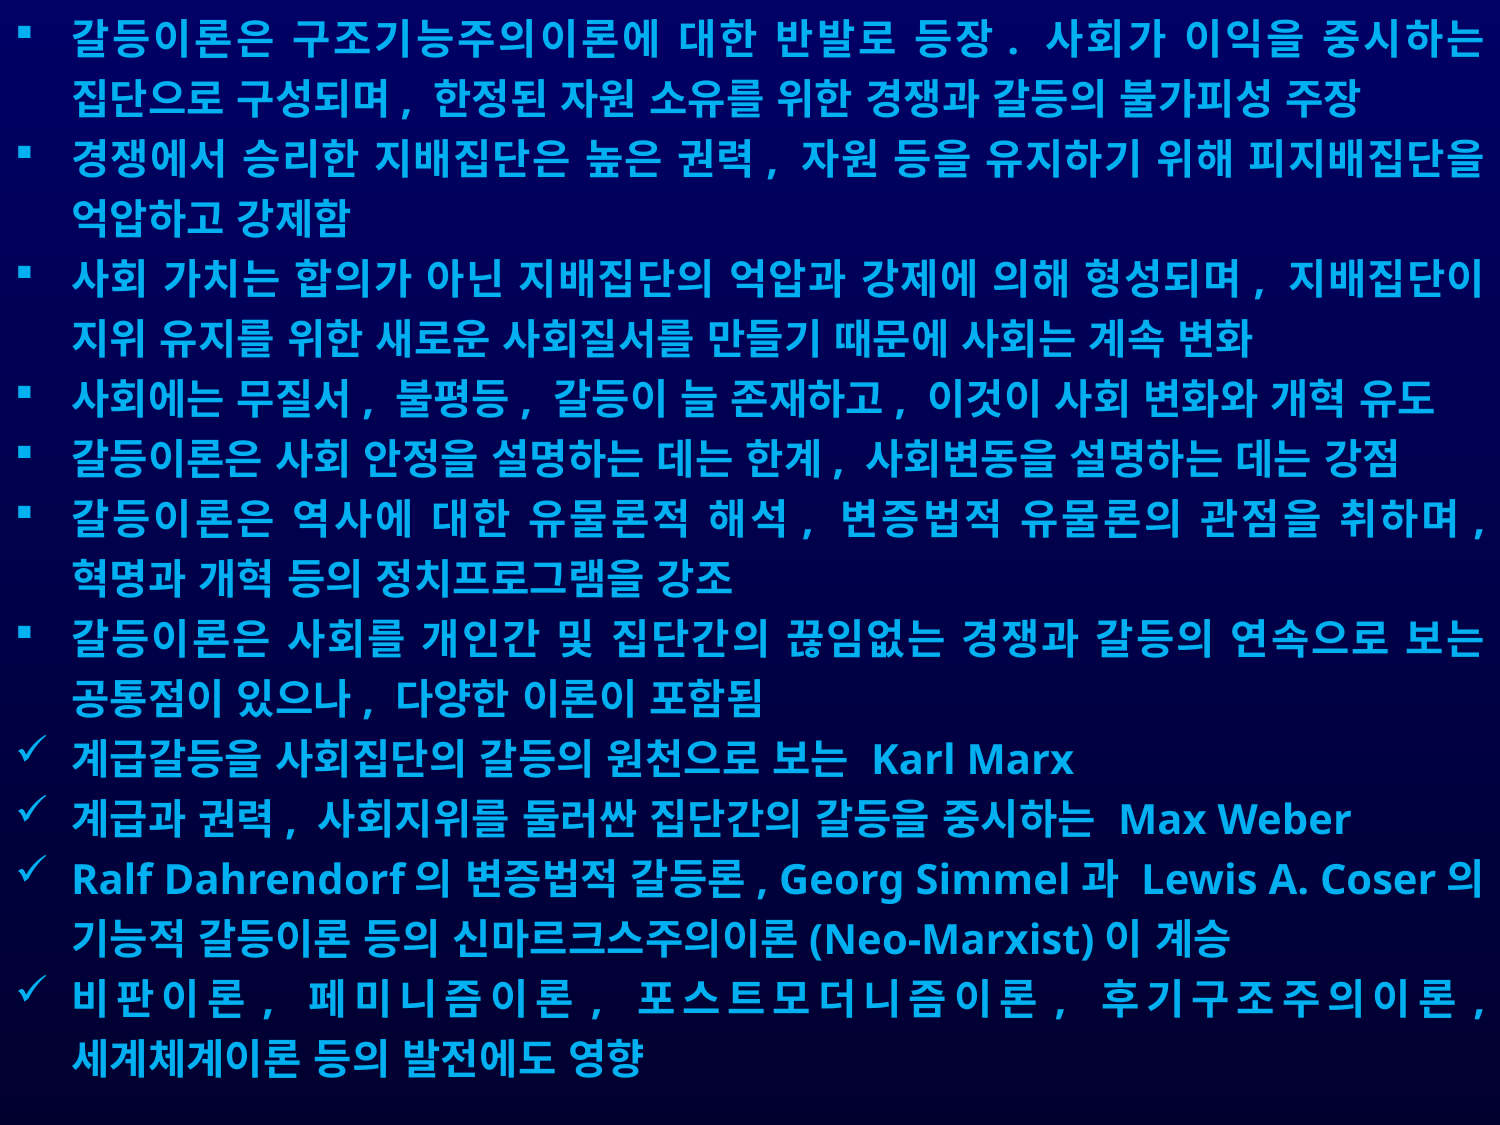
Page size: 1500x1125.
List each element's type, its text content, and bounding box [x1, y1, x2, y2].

text_box 갈등이론은 구조기능주의이론에 대한 반발로 등장. 사회가 이익을 중시하는 집단으로 구성되며, 한정된 자원 소유를 위한 경쟁과 갈등의 불가피성 주장 경쟁에서 승리한 지배집단은 높은 권력, 자원 등을 유지하기 위해 피지배집단을 억압하고 강제함 사회 가치는 합의가 아닌 지배집단의 억압과 강제에 의해 형성되며, 지배집단이 지위 유지를 위한 새로운 사회질서를 만들기 때문에 사회는 계속 변화 사회에는 무질서, 불평등, 갈등이 늘 존재하고, 이것이 사회 변화와 개혁 유도 갈등이론은 사회 안정을 설명하는 데는 한계, 사회변동을 설명하는 데는 강점 갈등이론은 역사에 대한 유물론적 해석, 변증법적 유물론의 관점을 취하며, 혁명과 개혁 등의 정치프로그램을 강조 갈등이론은 사회를 개인간 및 집단간의 끊임없는 경쟁과 갈등의 연속으로 보는 공통점이 있으나, 다양한 이론이 포함됨 계급갈등을 사회집단의 갈등의 원천으로 보는 Karl Marx 계급과 권력, 사회지위를 둘러싼 집단간의 갈등을 중시하는 Max Weber Ralf Dahrendorf의 변증법적 갈등론, Georg Simmel과 Lewis A. Coser의 기능적 갈등이론 등의 신마르크스주의이론(Neo-Marxist)이 계승 비판이론, 페미니즘이론, 포스트모더니즘이론, 후기구조주의이론, 세계체계이론 등의 발전에도 영향 [0, 0, 1500, 1091]
